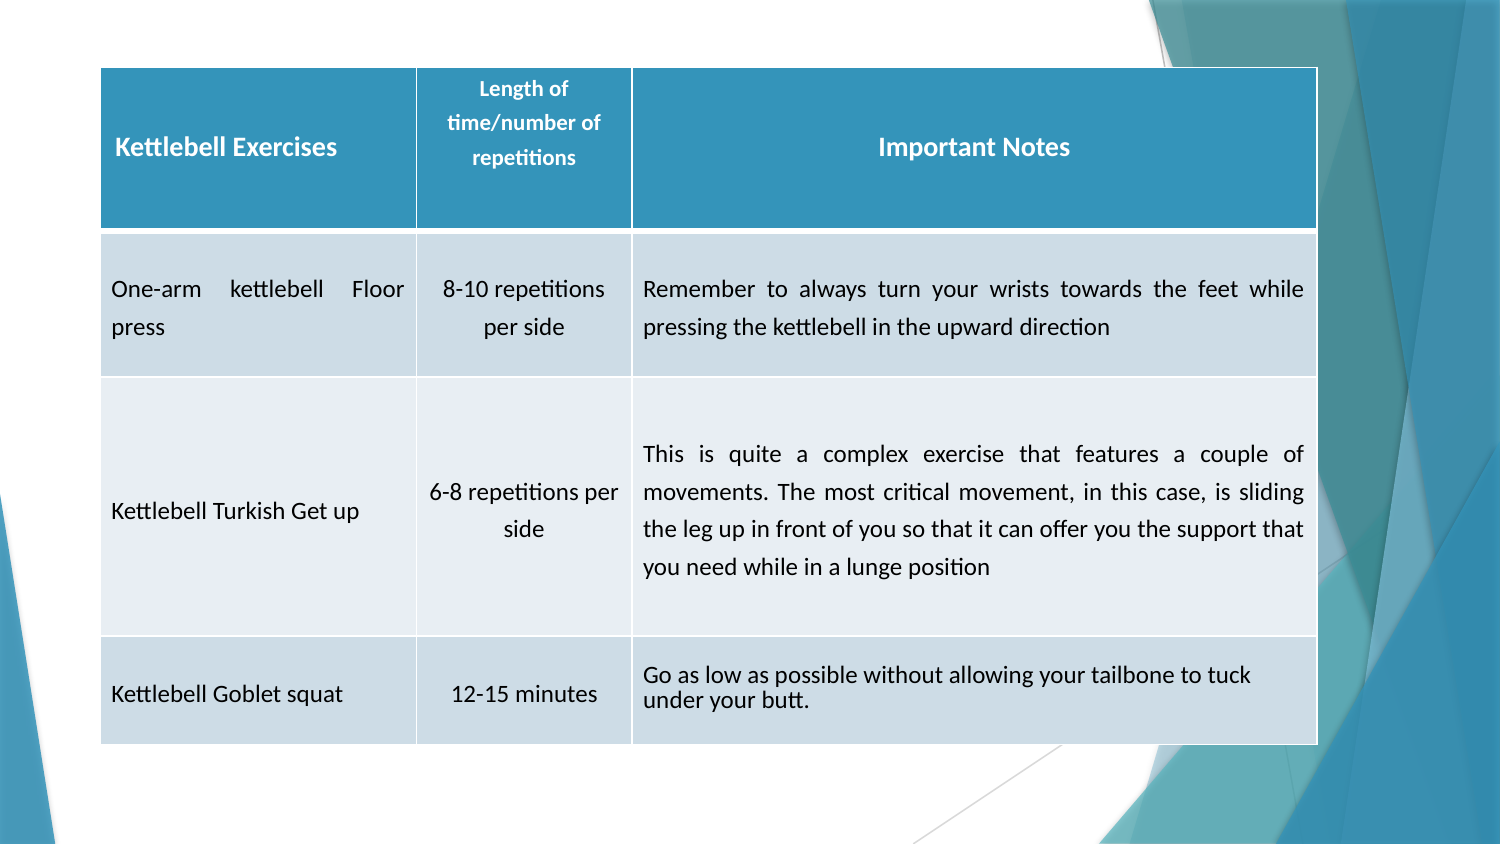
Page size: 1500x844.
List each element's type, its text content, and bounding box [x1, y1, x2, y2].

table_cell This is quite a complex exercise that features a couple of movements. The most critical movement, in this case, is sliding the leg up in front of you so that it can offer you the support that you need while in a lunge position [633, 378, 1316, 635]
table_cell Kettlebell Turkish Get up [101, 378, 416, 635]
table_cell One-arm kettlebell Floor press [101, 234, 416, 376]
table_cell Remember to always turn your wrists towards the feet while pressing the kettlebell in the upward direction [633, 234, 1316, 376]
table_header Kettlebell Exercises [101, 68, 416, 228]
table_header Length of time/number of repetitions [417, 68, 631, 228]
table_cell Kettlebell Goblet squat [101, 637, 416, 744]
table_cell 6-8 repetitions per side [417, 378, 631, 635]
table_cell 8-10 repetitions per side [417, 234, 631, 376]
table_header Important Notes [633, 68, 1316, 228]
table_cell 12-15 minutes [417, 637, 631, 744]
table_cell Go as low as possible without allowing your tailbone to tuck under your butt. [633, 637, 1316, 744]
